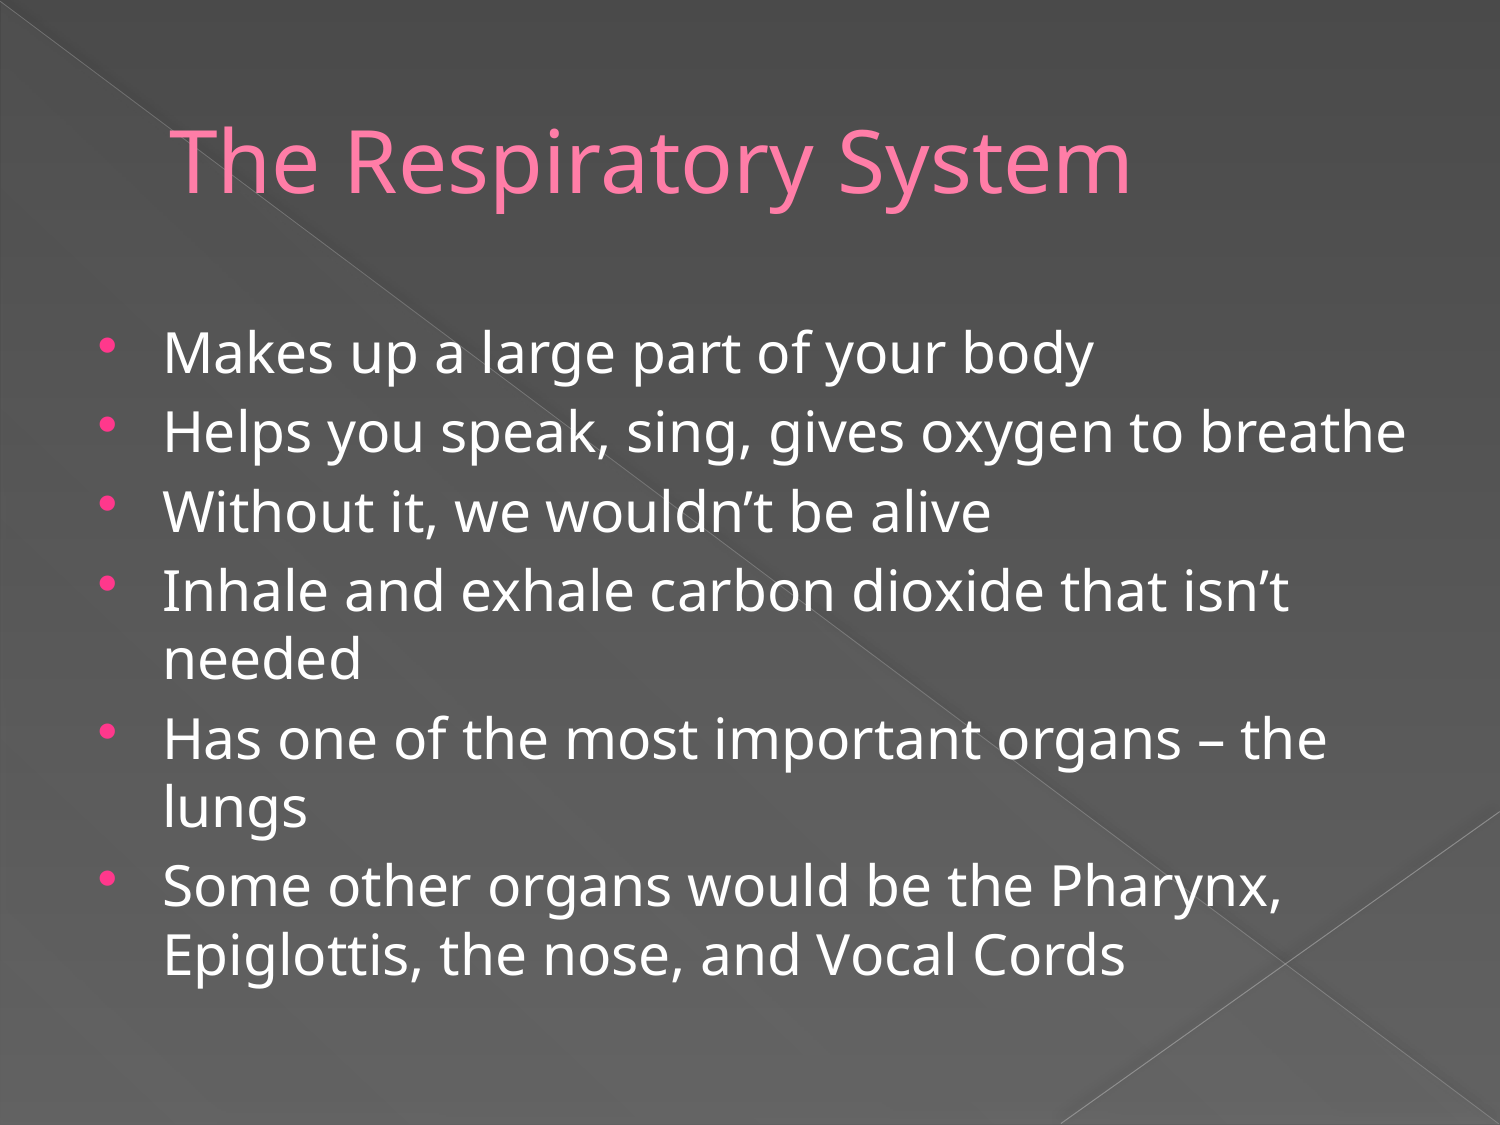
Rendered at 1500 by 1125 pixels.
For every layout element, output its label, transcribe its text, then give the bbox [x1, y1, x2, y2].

title The Respiratory System [75, 43, 1425, 274]
list Makes up a large part of your body Helps you speak, sing, gives oxygen to breathe Without it, we wouldn’t be alive Inhale and exhale carbon dioxide that isn’t needed Has one of the most important organs – the lungs Some other organs would be the Pharynx, Epiglottis, the nose, and Vocal Cords [75, 308, 1425, 1059]
